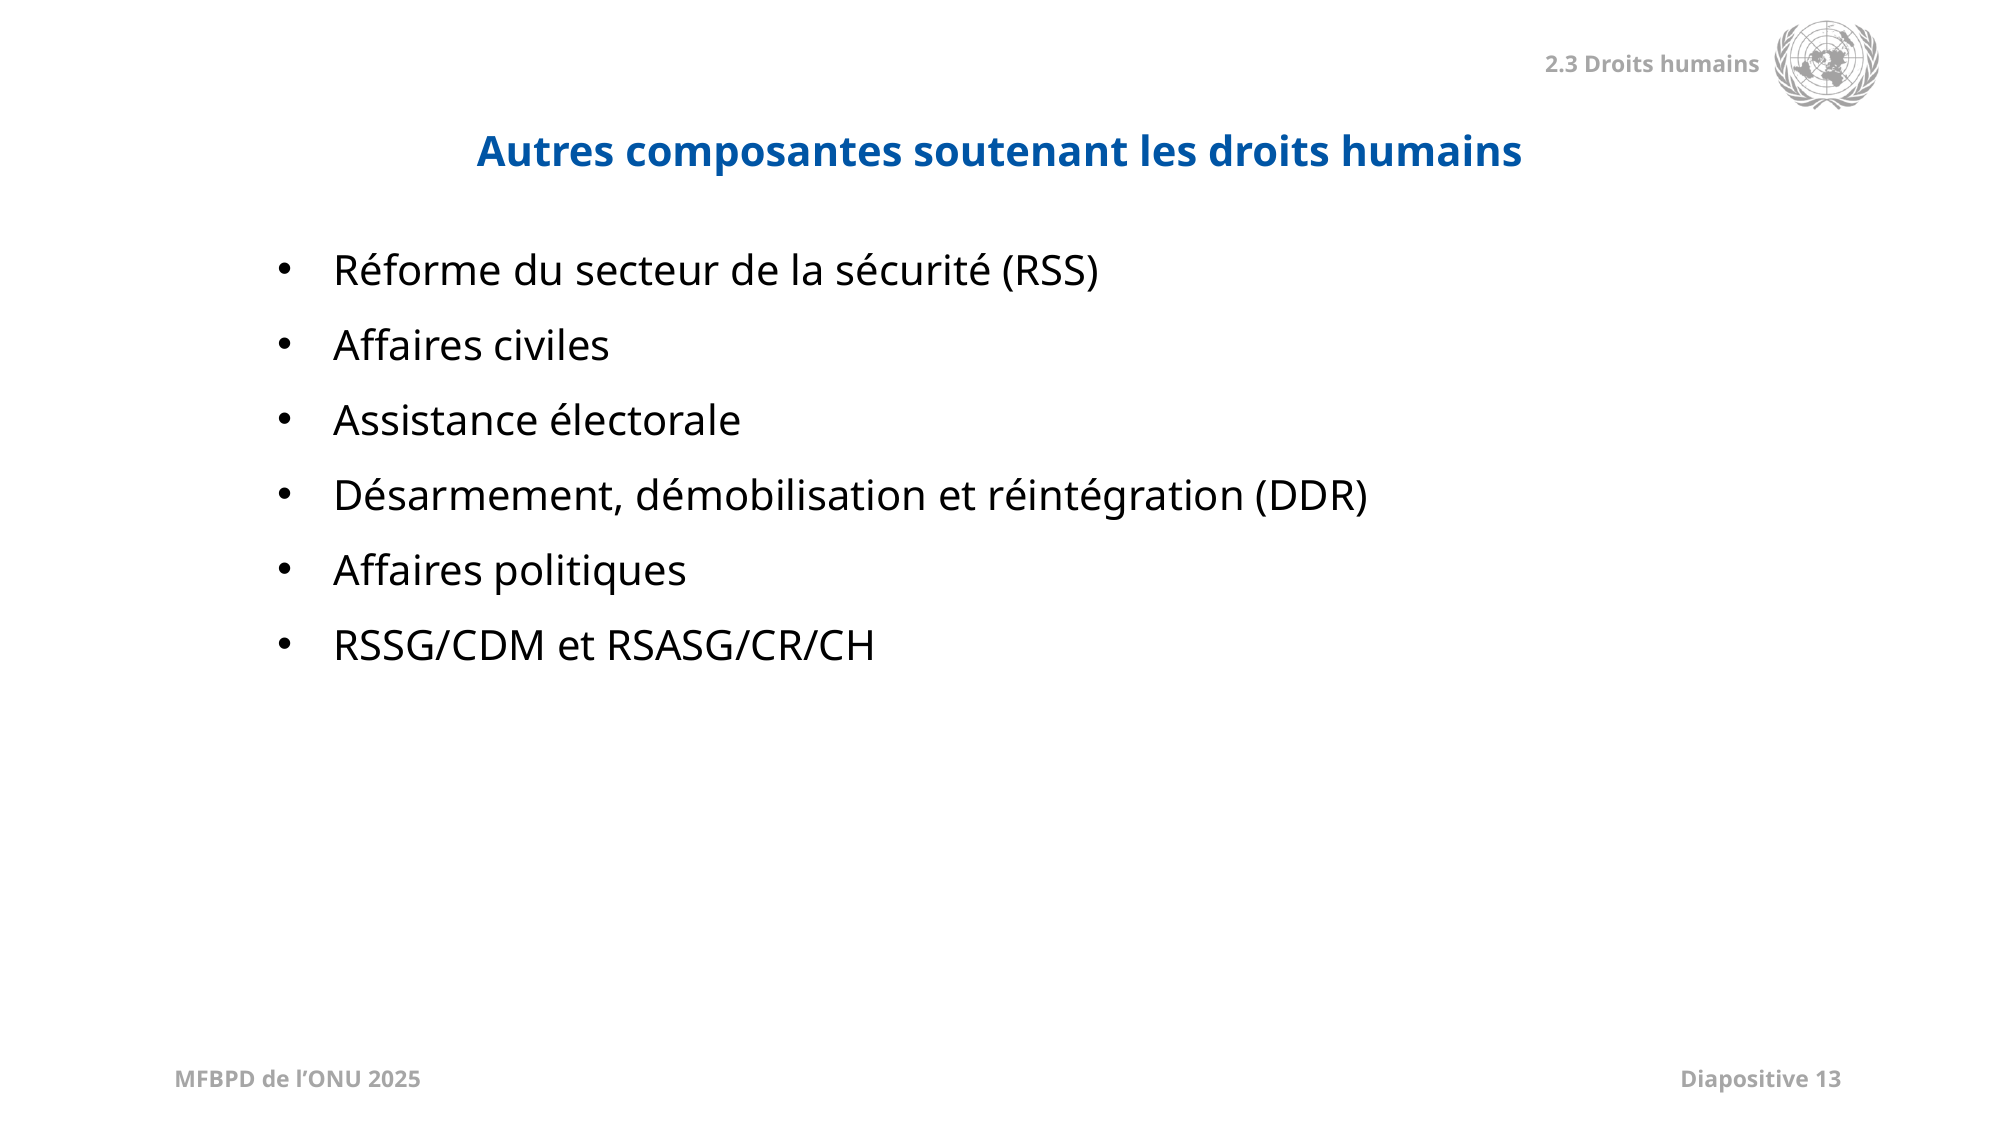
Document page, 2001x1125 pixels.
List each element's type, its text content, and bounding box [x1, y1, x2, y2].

text_box Autres composantes soutenant les droits humains [204, 117, 1796, 183]
text_box Réforme du secteur de la sécurité (RSS) Affaires civiles Assistance électorale Désarmement, démobilisation et réintégration (DDR) Affaires politiques RSSG/CDM et RSASG/CR/CH [262, 235, 1739, 827]
